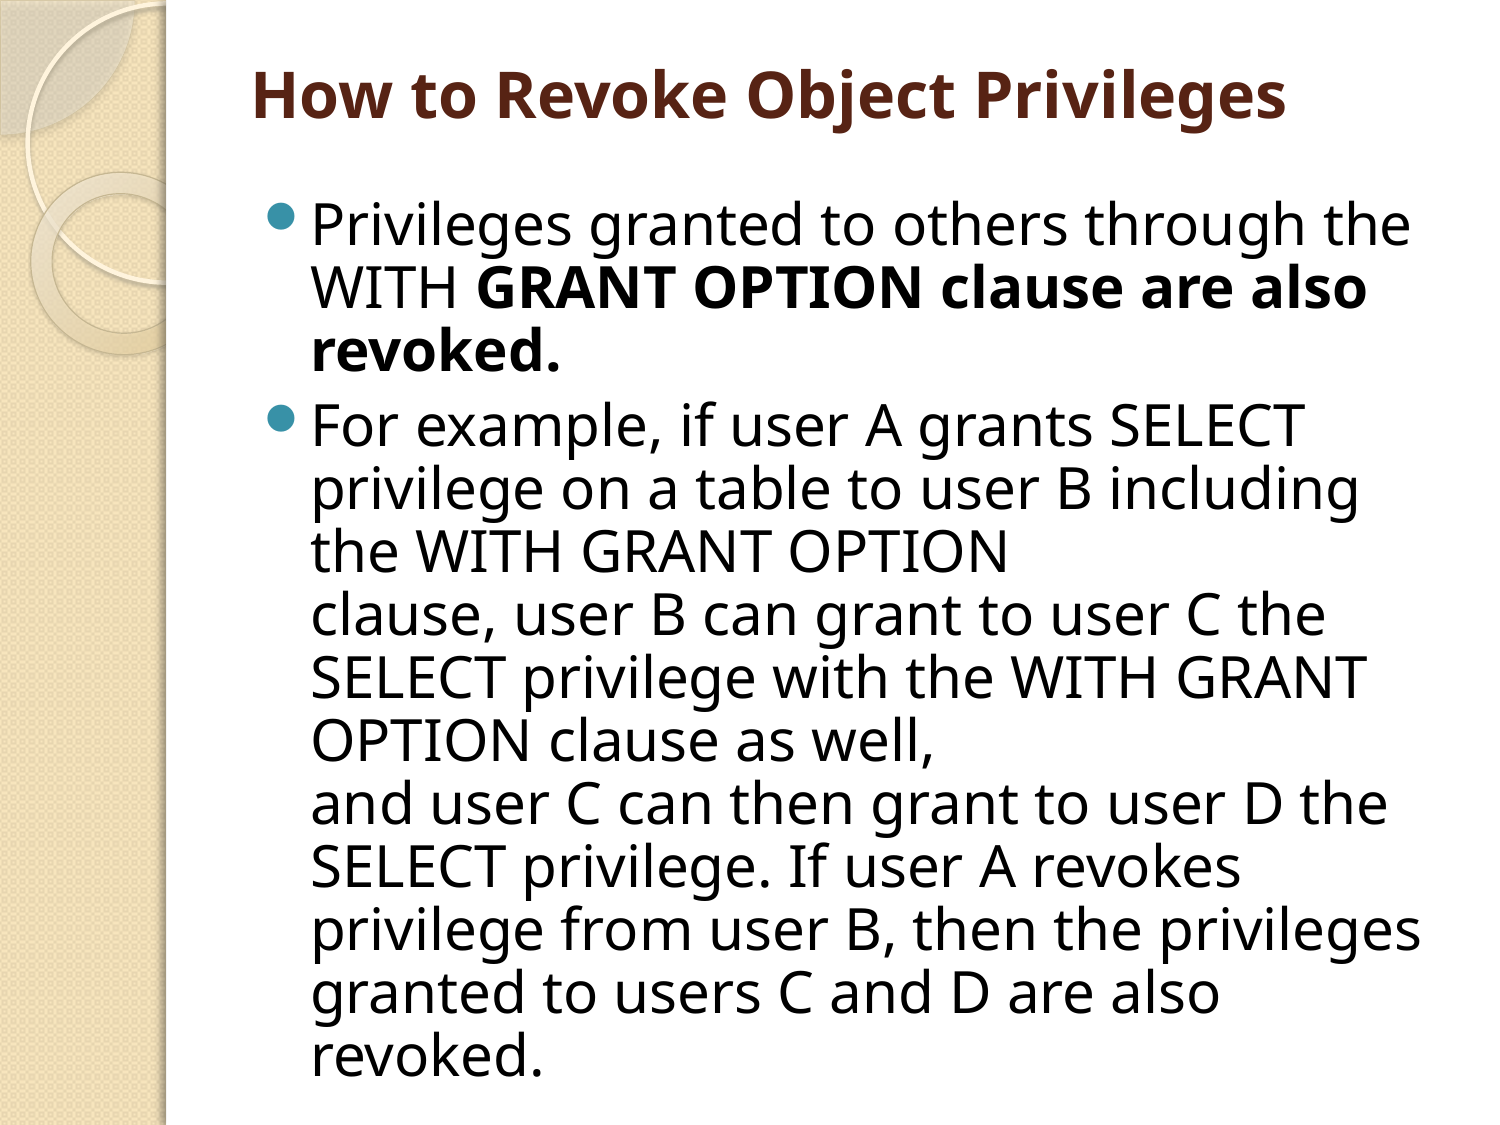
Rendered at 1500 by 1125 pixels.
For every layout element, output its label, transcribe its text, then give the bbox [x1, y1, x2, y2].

title How to Revoke Object Privileges [235, 45, 1466, 187]
list Privileges granted to others through the WITH GRANT OPTION clause are also revoked. For example, if user A grants SELECT privilege on a table to user B including the WITH GRANT OPTION clause, user B can grant to user C the SELECT privilege with the WITH GRANT OPTION clause as well, and user C can then grant to user D the SELECT privilege. If user A revokes privilege from user B, then the privileges granted to users C and D are also revoked. [235, 187, 1466, 1025]
